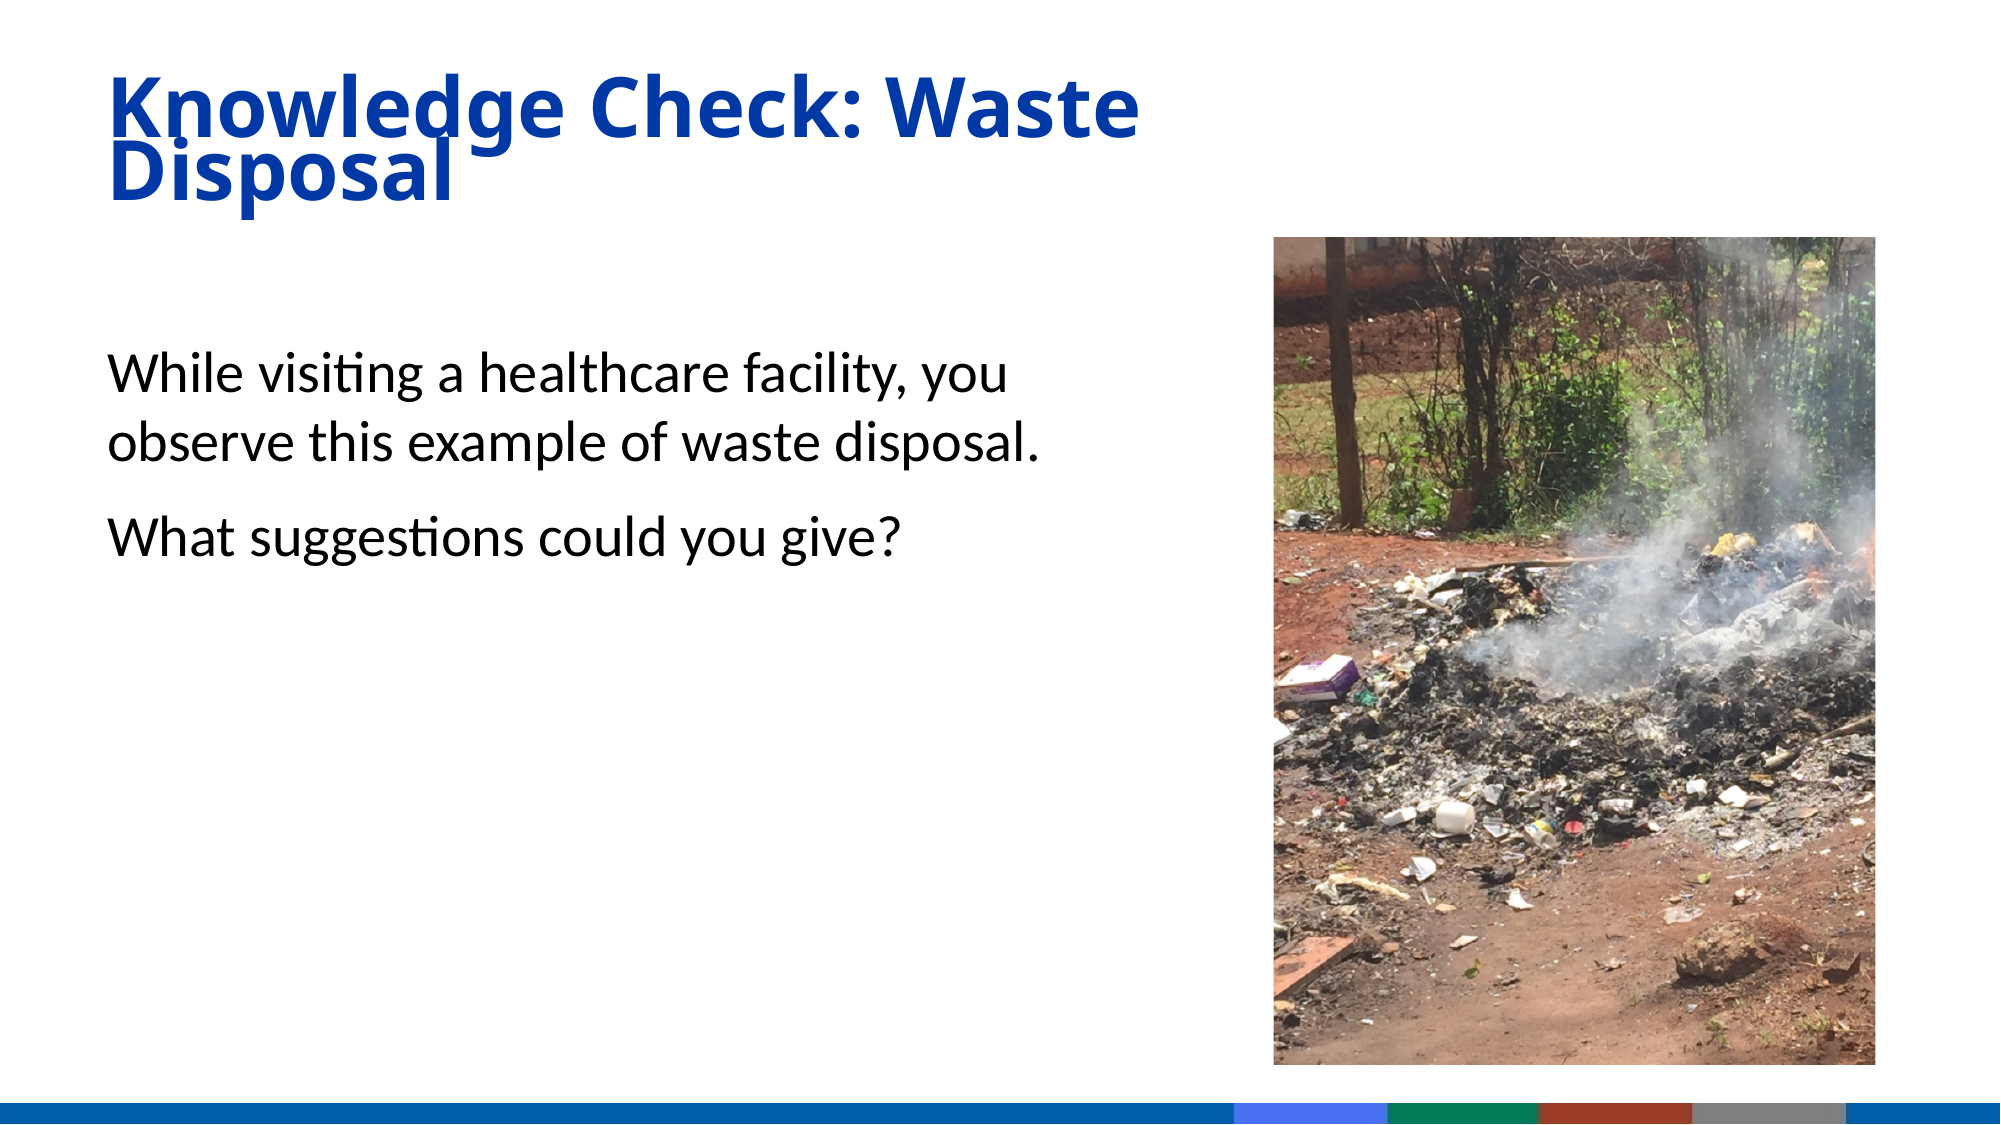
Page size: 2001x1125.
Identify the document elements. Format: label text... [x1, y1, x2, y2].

list While visiting a healthcare facility, you observe this example of waste disposal. What suggestions could you give? [92, 326, 1129, 615]
picture [0, 1103, 2000, 1124]
picture [1160, 237, 1989, 1065]
title Knowledge Check: Waste Disposal [92, 36, 1517, 224]
